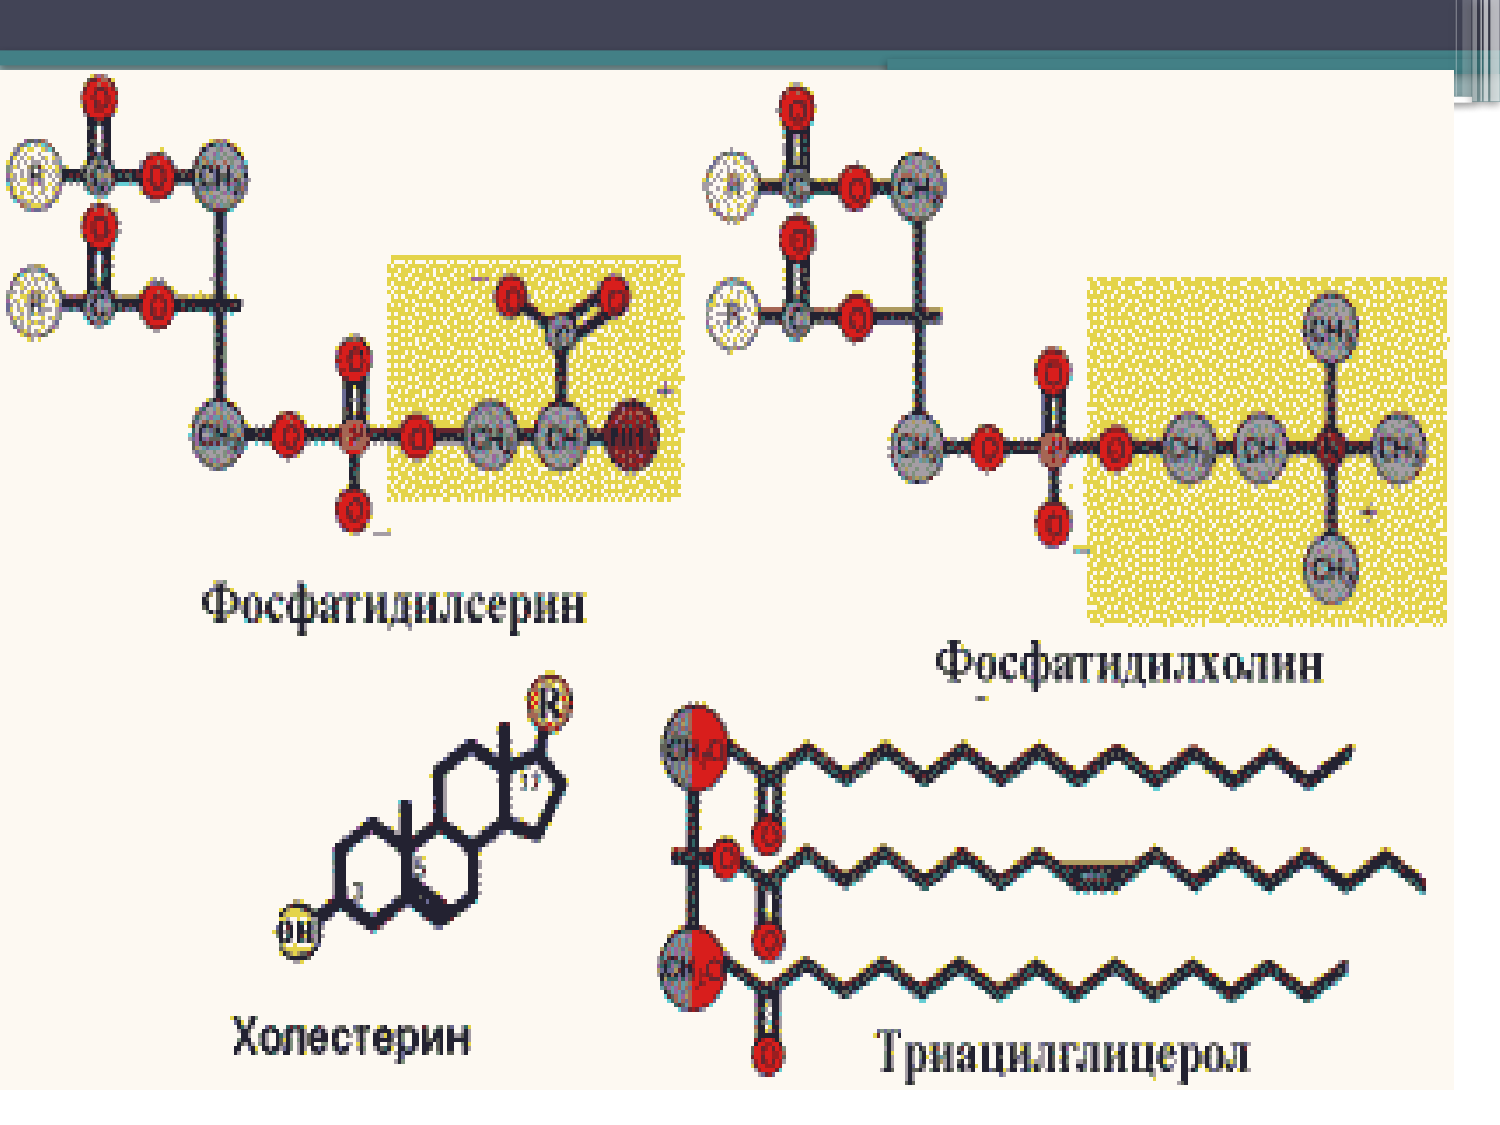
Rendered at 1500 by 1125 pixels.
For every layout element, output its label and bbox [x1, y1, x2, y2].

picture [0, 70, 1454, 1091]
